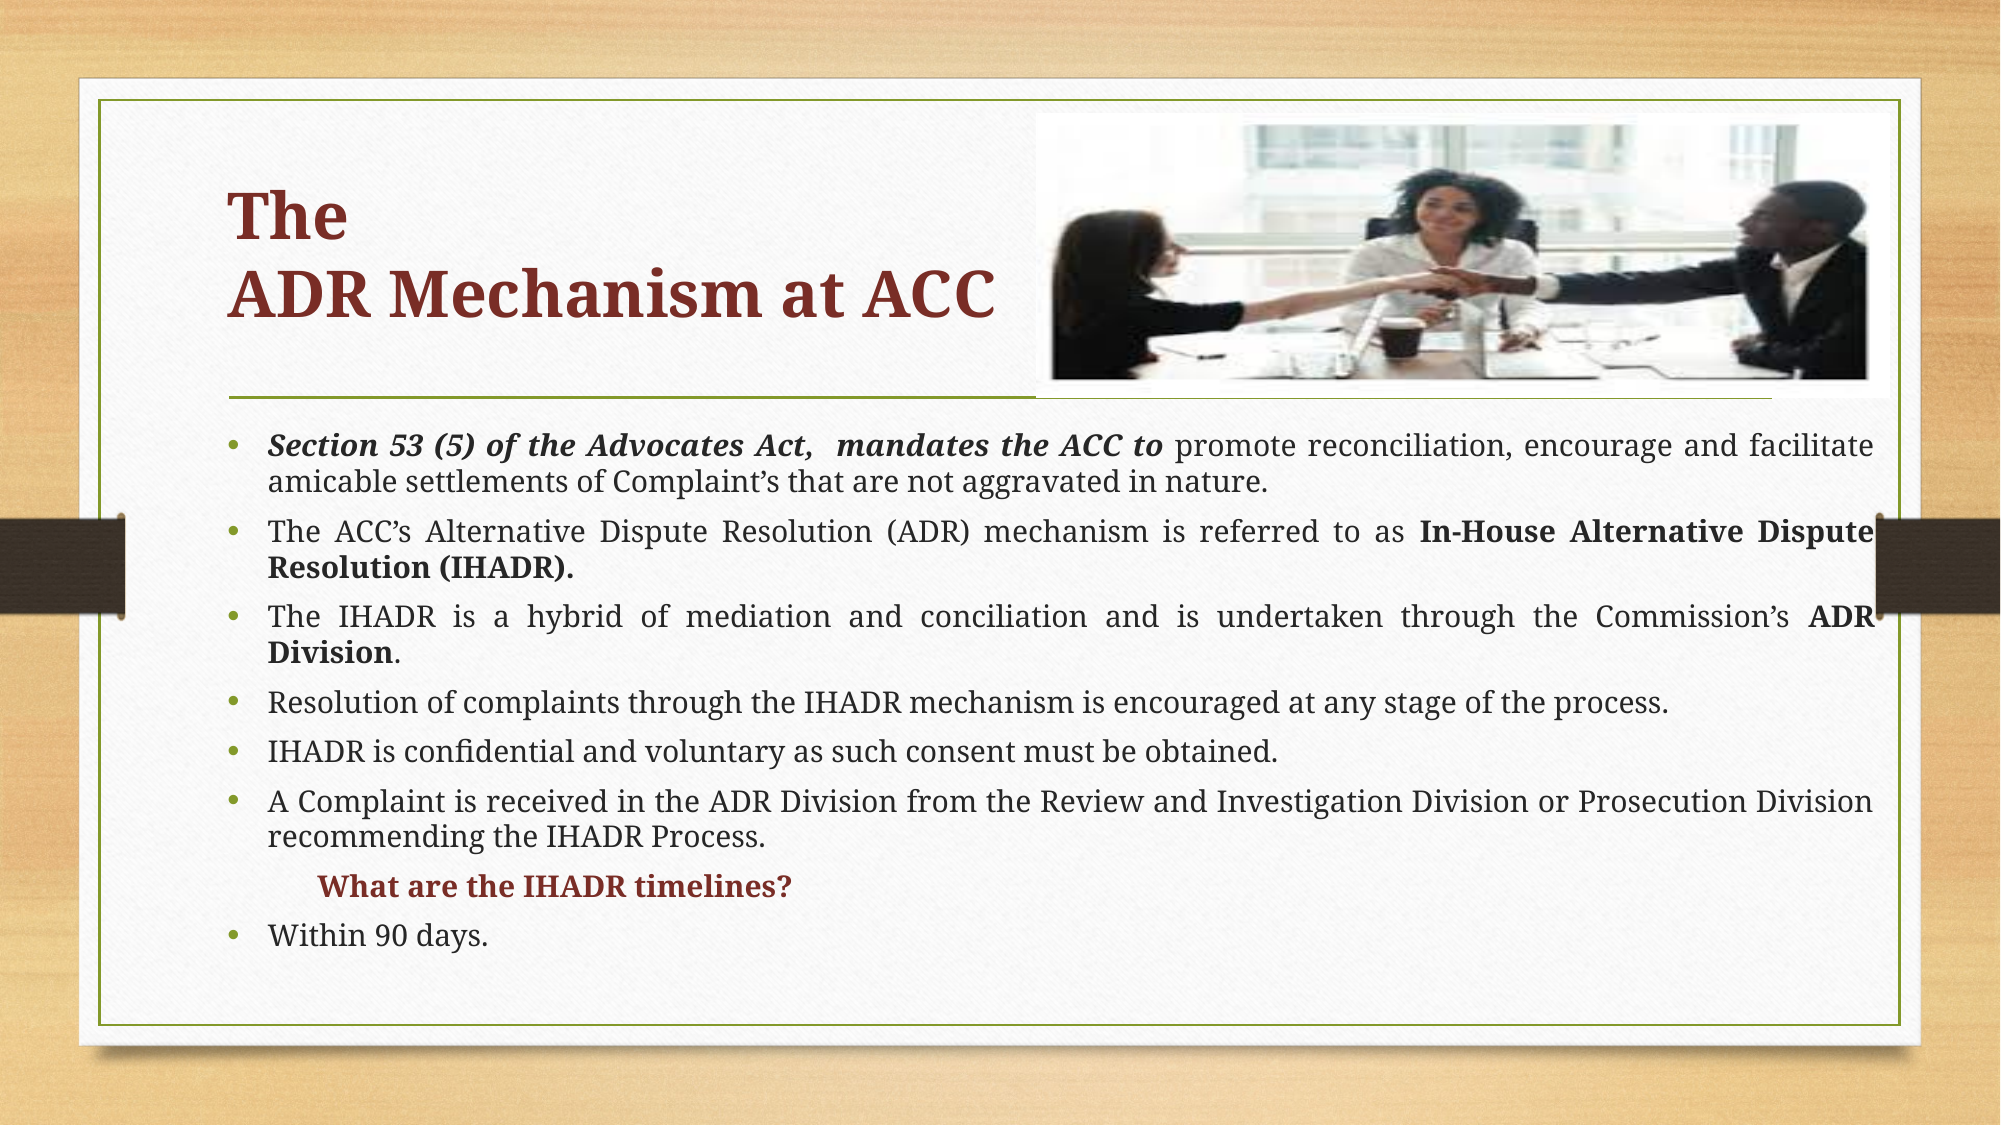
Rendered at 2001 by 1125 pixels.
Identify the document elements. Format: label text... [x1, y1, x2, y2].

picture [0, 0, 2001, 1125]
title The ADR Mechanism at ACC [212, 130, 1022, 375]
list Section 53 (5) of the Advocates Act, mandates the ACC to promote reconciliation, encourage and facilitate amicable settlements of Complaint’s that are not aggravated in nature. The ACC’s Alternative Dispute Resolution (ADR) mechanism is referred to as In-House Alternative Dispute Resolution (IHADR). The IHADR is a hybrid of mediation and conciliation and is undertaken through the Commission’s ADR Division. Resolution of complaints through the IHADR mechanism is encouraged at any stage of the process. IHADR is confidential and voluntary as such consent must be obtained. A Complaint is received in the ADR Division from the Review and Investigation Division or Prosecution Division recommending the IHADR Process. What are the IHADR timelines? Within 90 days. [212, 419, 1890, 964]
